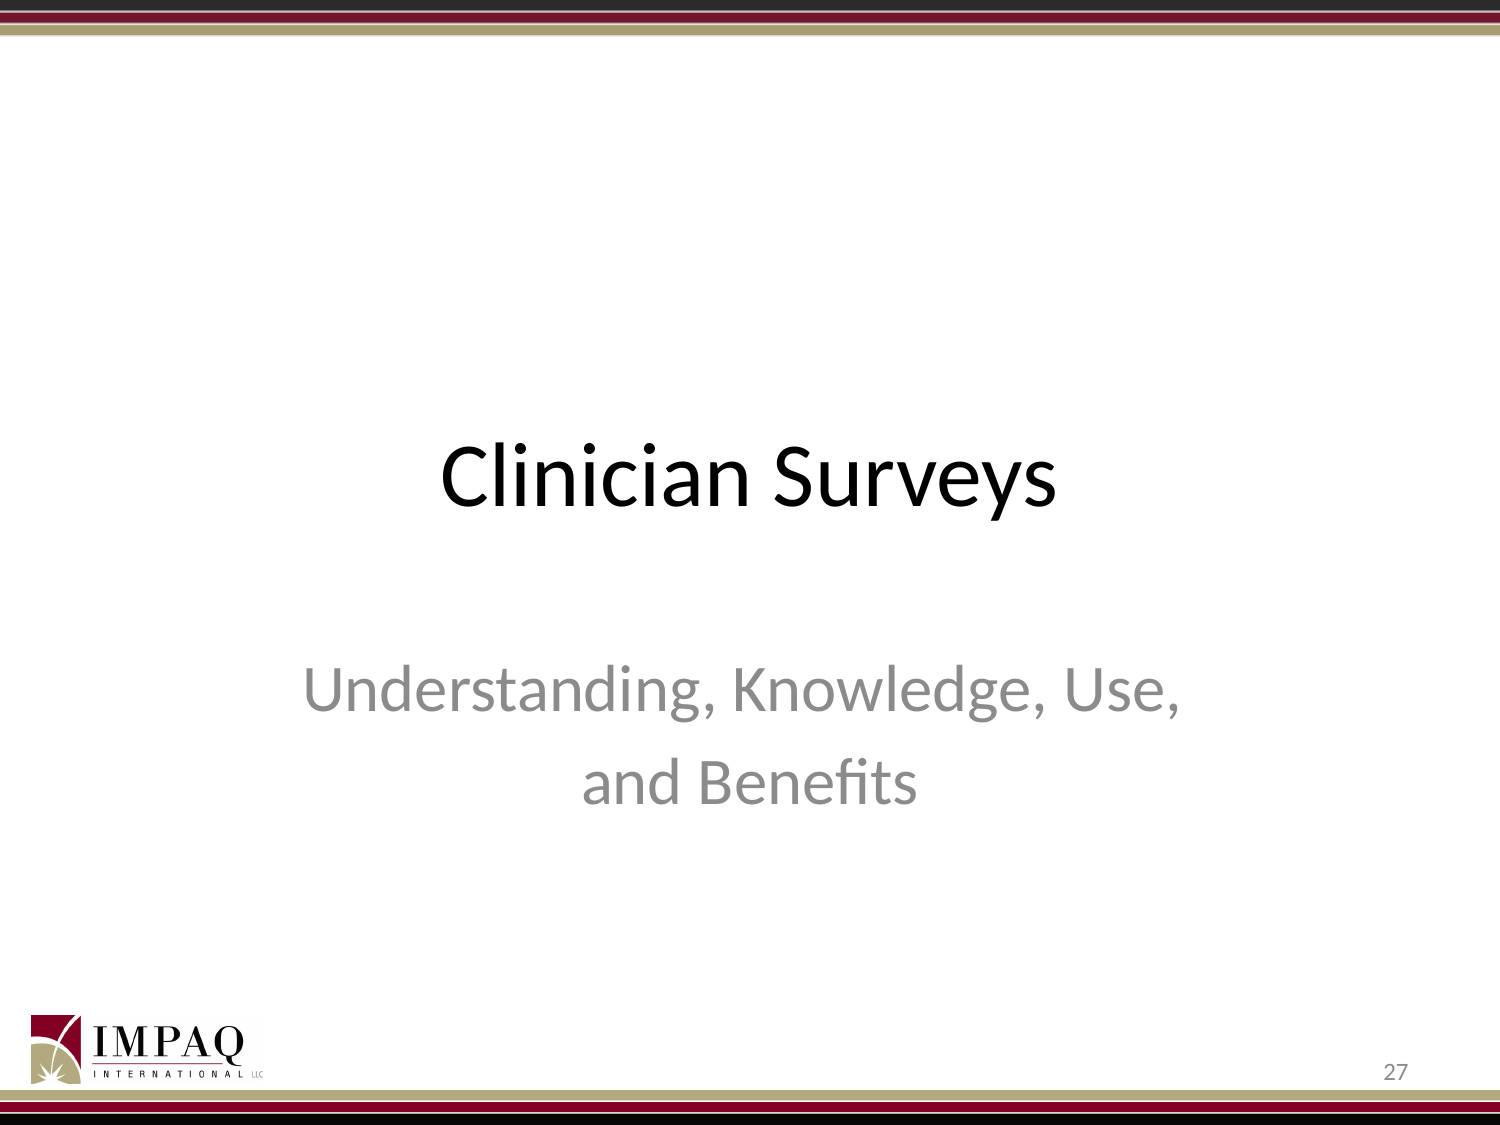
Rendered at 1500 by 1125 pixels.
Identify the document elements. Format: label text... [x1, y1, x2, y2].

slide_number 27 [1073, 1040, 1424, 1101]
title Clinician Surveys [112, 349, 1388, 591]
picture [0, 0, 1500, 44]
picture [31, 1015, 263, 1084]
picture [0, 1090, 1500, 1125]
subtitle Understanding, Knowledge, Use, and Benefits [225, 637, 1275, 925]
